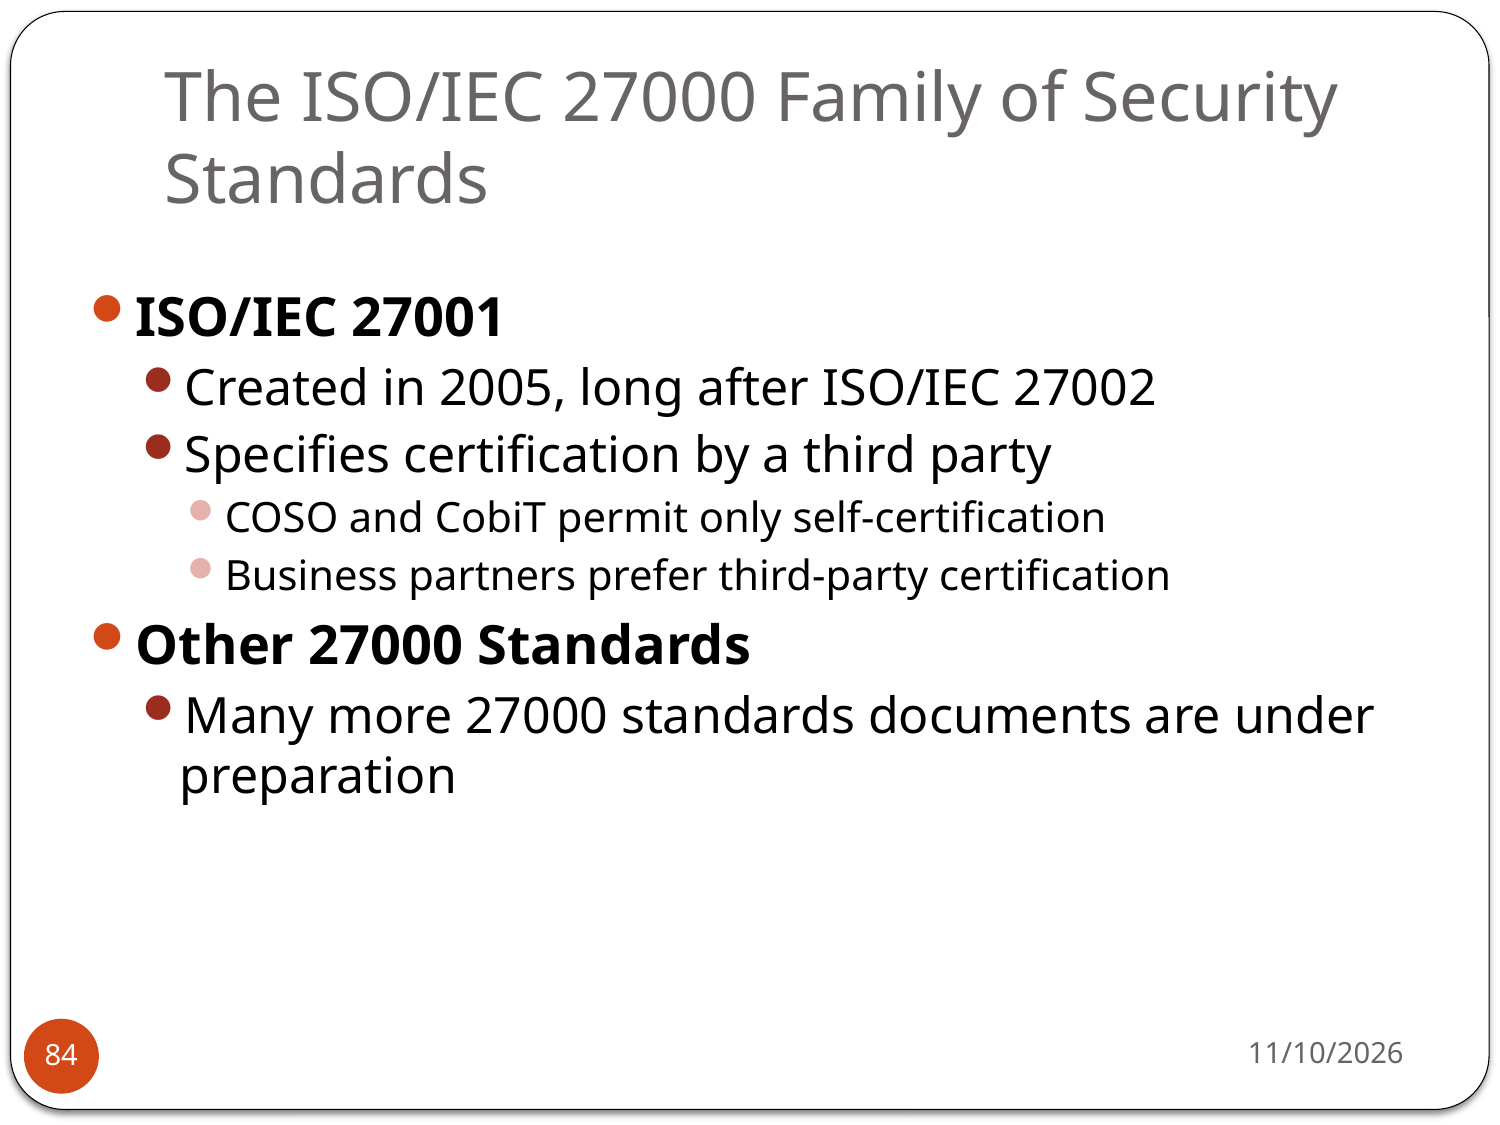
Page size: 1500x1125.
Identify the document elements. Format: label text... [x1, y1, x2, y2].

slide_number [1012, 1015, 1419, 1094]
slide_number 84 [23, 1018, 99, 1094]
title The ISO/IEC 27000 Family of Security Standards [150, 45, 1425, 233]
list ISO/IEC 27001 Created in 2005, long after ISO/IEC 27002 Specifies certification by a third party COSO and CobiT permit only self-certification Business partners prefer third-party certification Other 27000 Standards Many more 27000 standards documents are under preparation [75, 275, 1425, 986]
